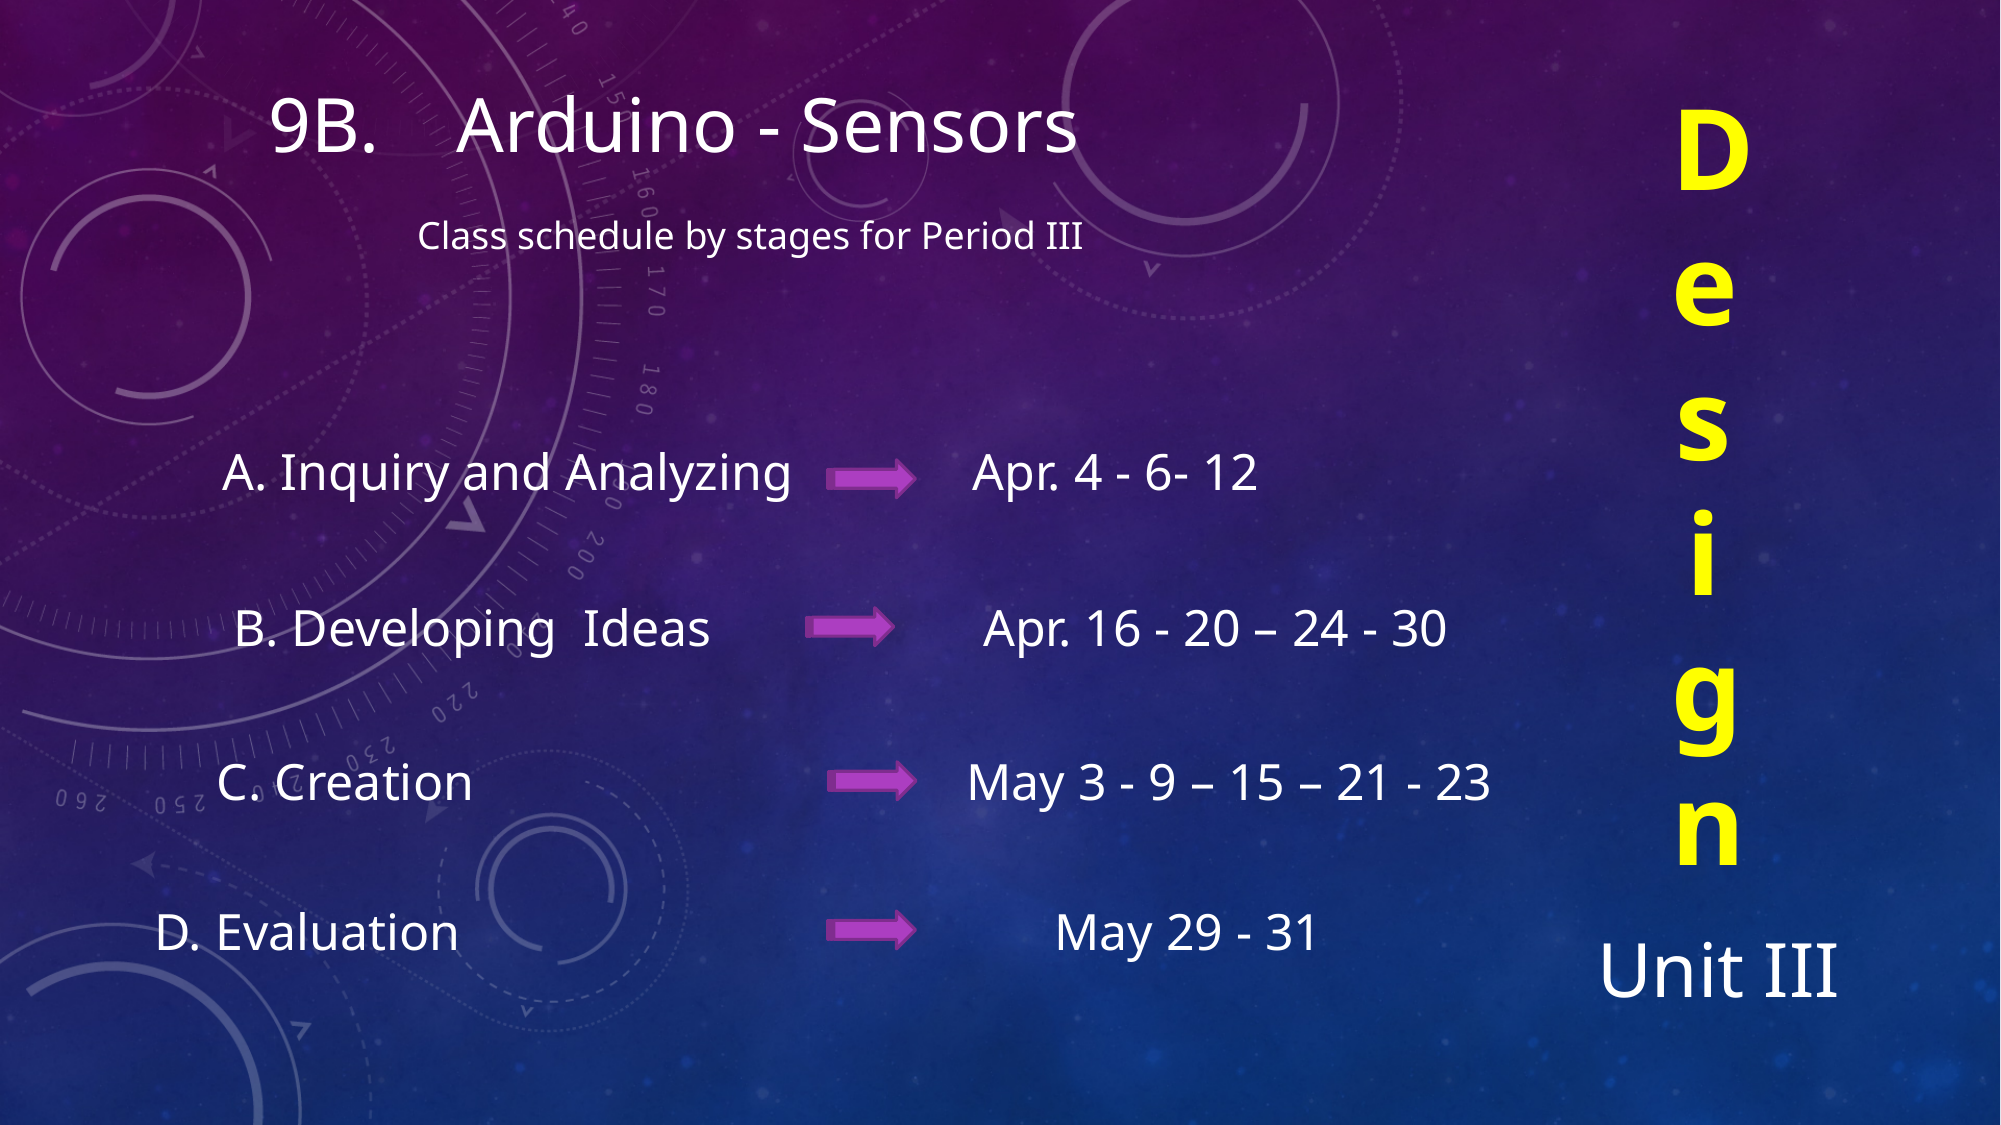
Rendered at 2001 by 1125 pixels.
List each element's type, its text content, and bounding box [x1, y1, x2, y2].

text_box A. Inquiry and Analyzing Apr. 4 - 6- 12 [207, 433, 1288, 509]
text_box B. Developing Ideas Apr. 16 - 20 – 24 - 30 [218, 588, 1477, 664]
text_box Unit III [1492, 915, 1868, 1021]
text_box Design [1656, 70, 1750, 915]
text_box C. Creation May 3 - 9 – 15 – 21 - 23 [201, 742, 1508, 818]
text_box [827, 760, 918, 802]
text_box D. Evaluation May 29 - 31 [139, 892, 1337, 968]
text_box [805, 606, 895, 648]
text_box [826, 909, 917, 951]
text_box 9B. Arduino - Sensors [253, 70, 1294, 175]
picture [0, 0, 2001, 1125]
text_box [826, 458, 917, 500]
text_box Class schedule by stages for Period III [230, 204, 1271, 265]
